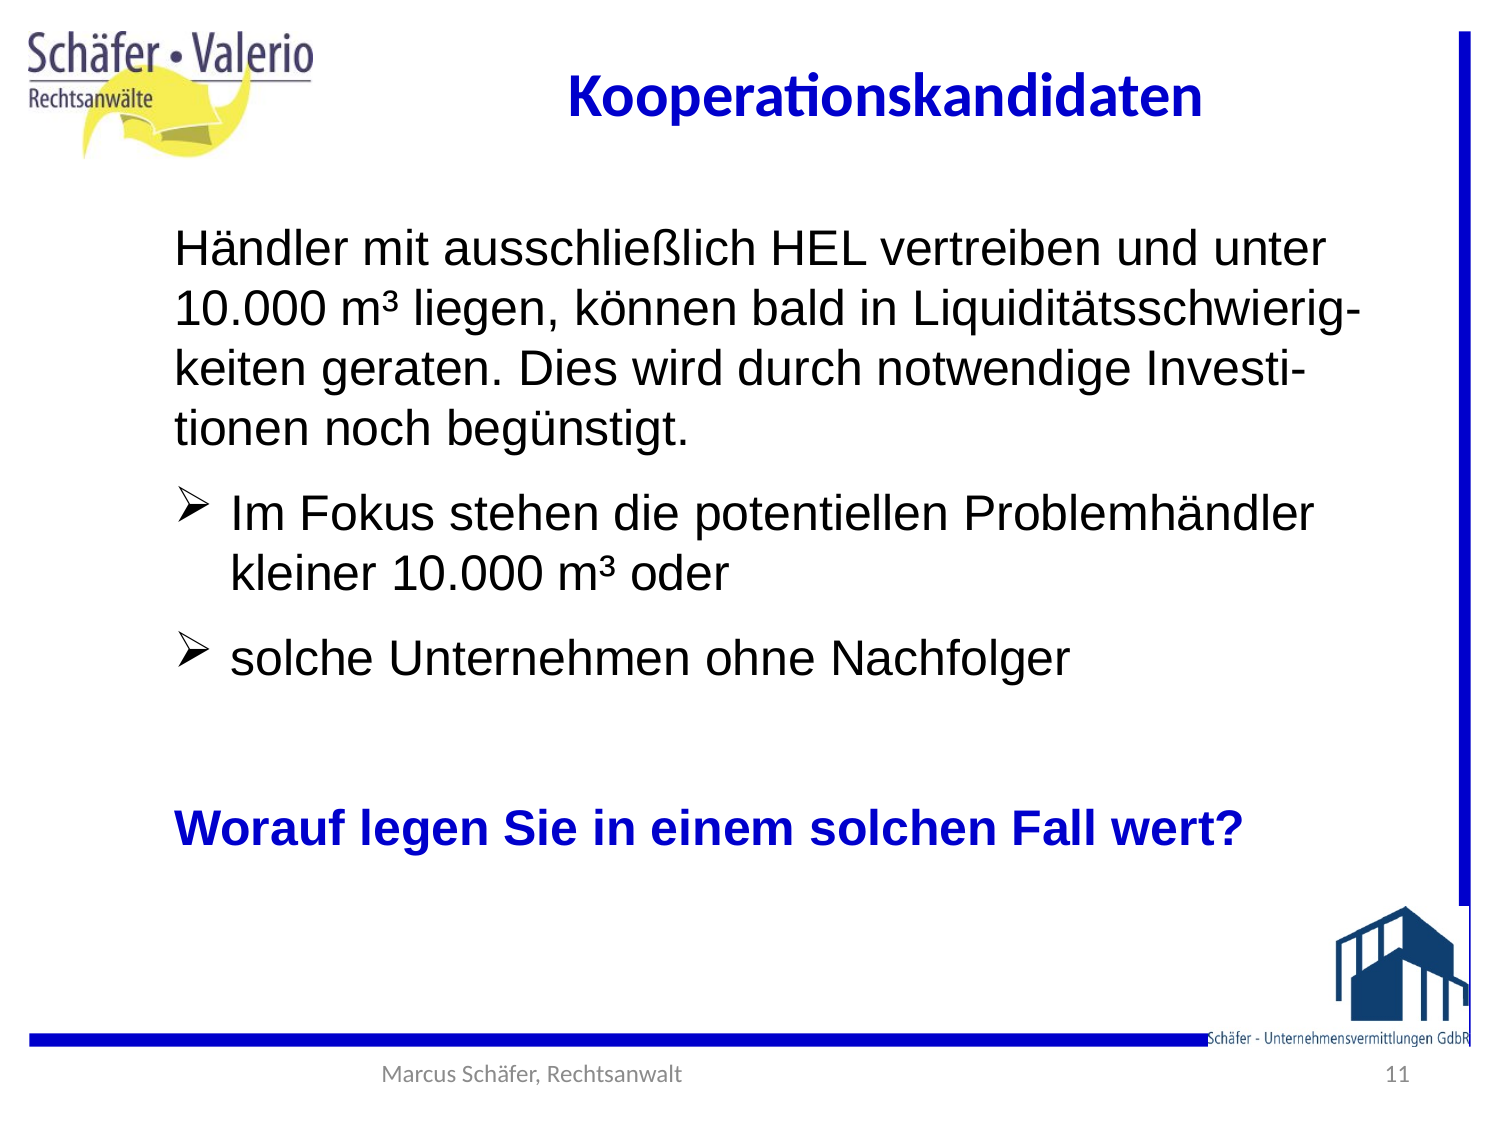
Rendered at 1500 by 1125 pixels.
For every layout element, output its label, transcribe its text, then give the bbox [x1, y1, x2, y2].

footer Marcus Schäfer, Rechtsanwalt [76, 1055, 988, 1103]
picture [1208, 905, 1470, 1048]
picture [28, 31, 314, 160]
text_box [29, 31, 1471, 1048]
slide_number 11 [1074, 1055, 1425, 1103]
